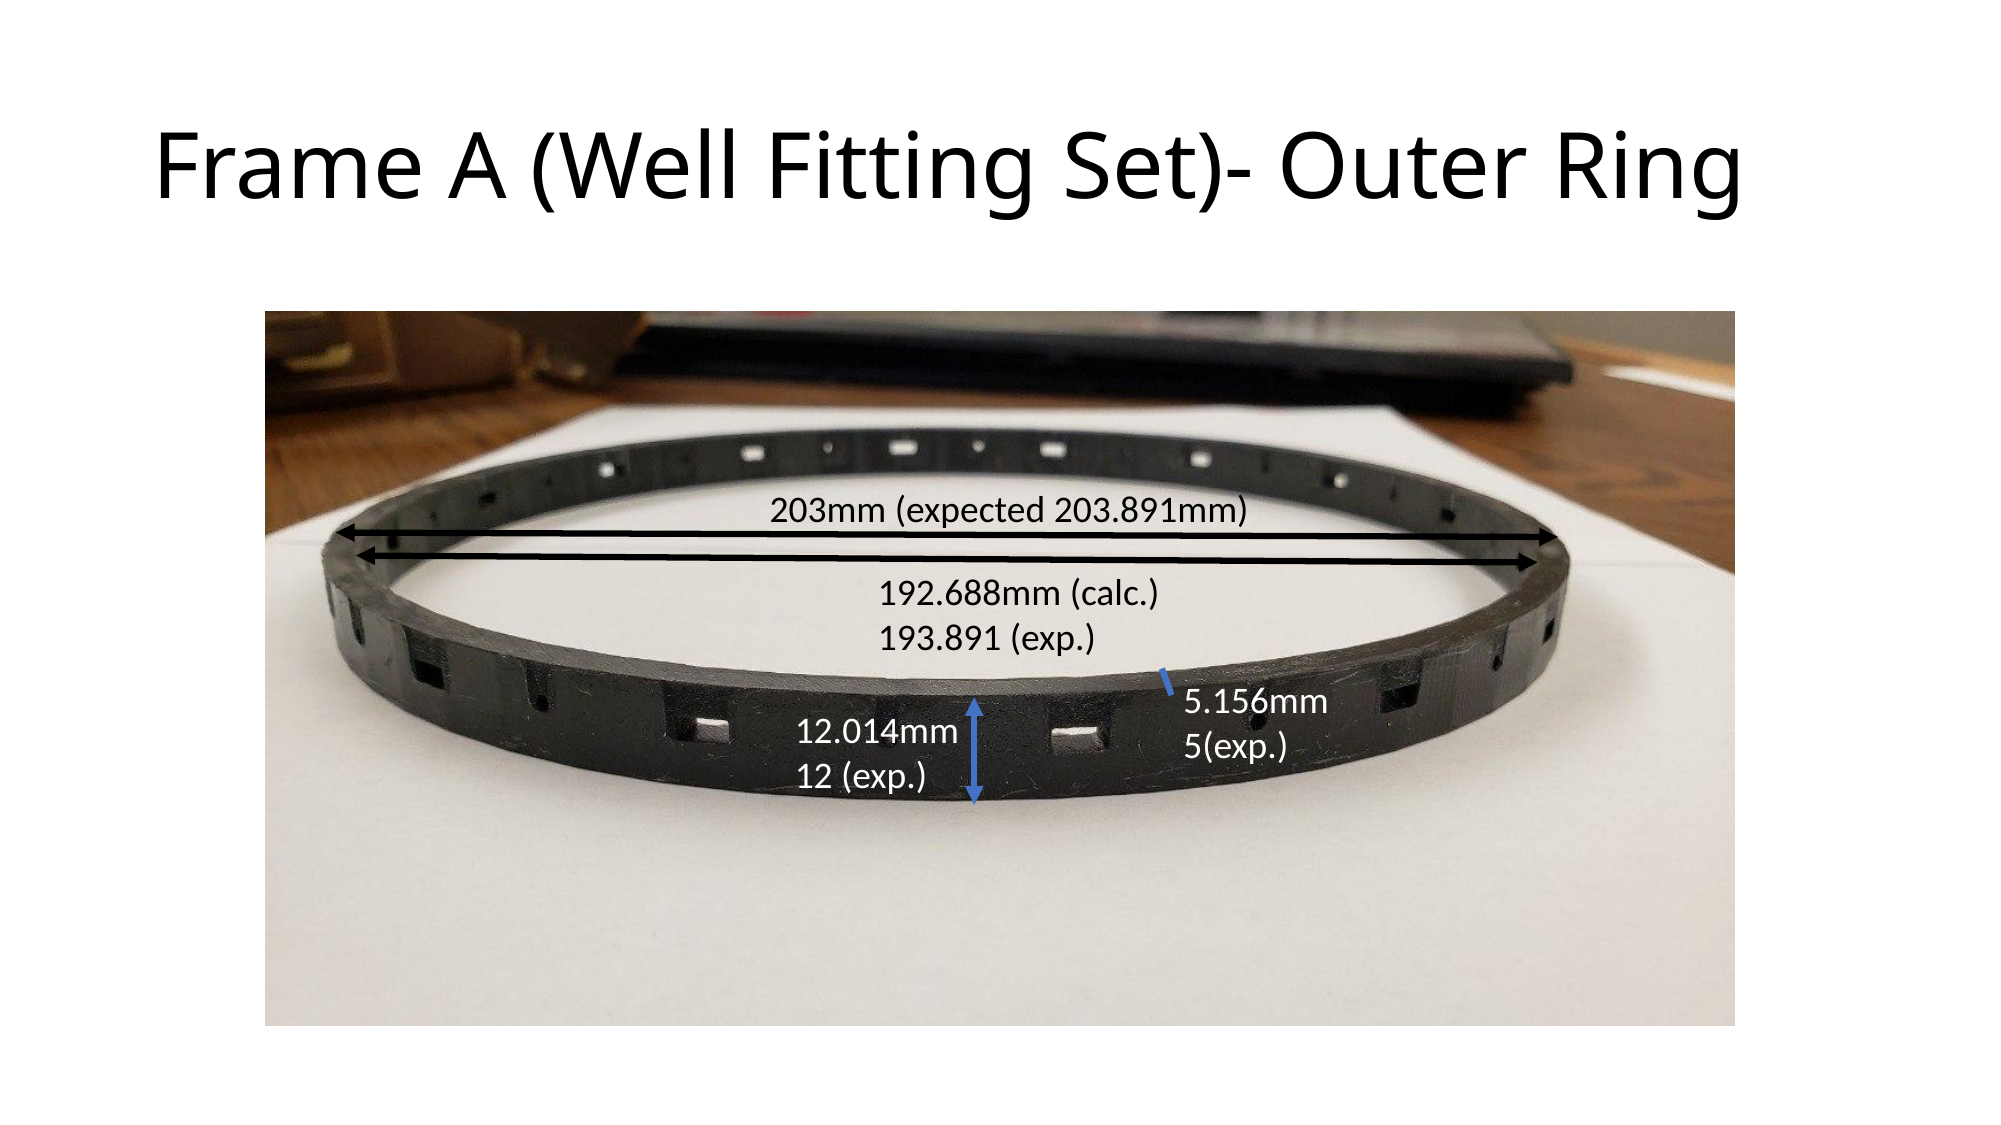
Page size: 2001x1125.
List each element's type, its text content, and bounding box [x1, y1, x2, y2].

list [265, 311, 1735, 1026]
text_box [1161, 668, 1172, 696]
title Frame A (Well Fitting Set)- Outer Ring [137, 59, 1863, 278]
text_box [356, 555, 1538, 563]
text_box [335, 532, 1559, 537]
